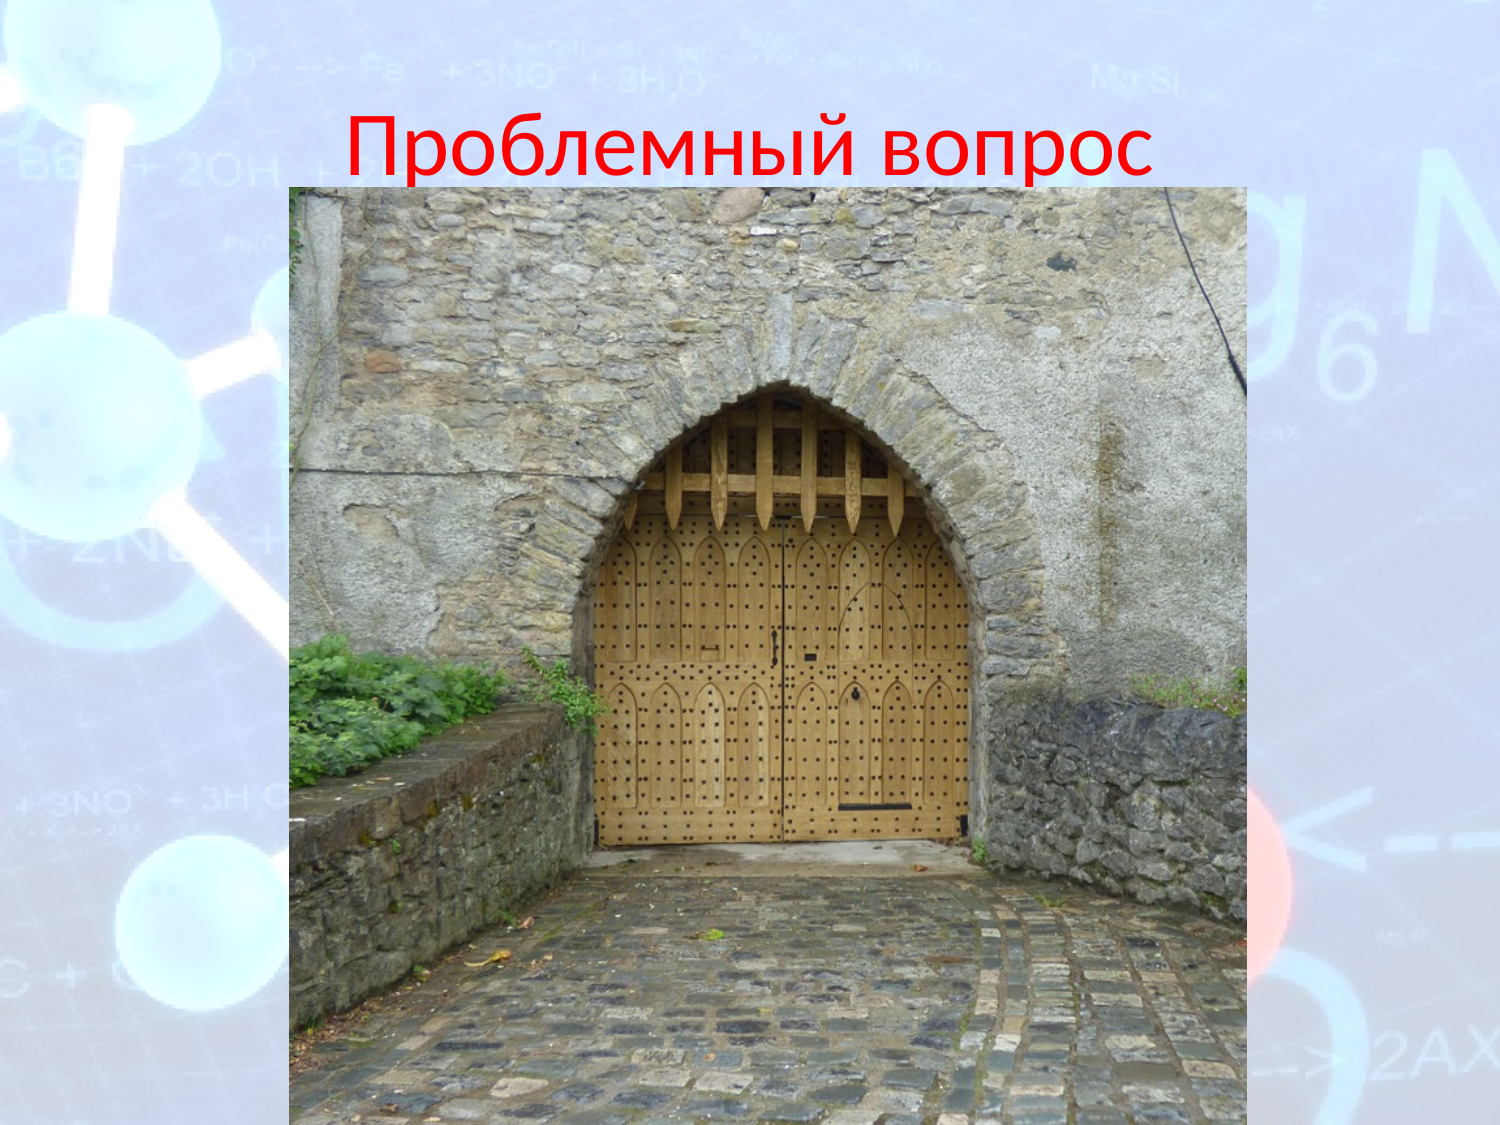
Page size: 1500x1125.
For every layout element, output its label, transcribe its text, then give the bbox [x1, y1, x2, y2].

title Проблемный вопрос [75, 45, 1425, 233]
picture [0, 0, 1500, 1125]
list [288, 187, 1247, 1125]
